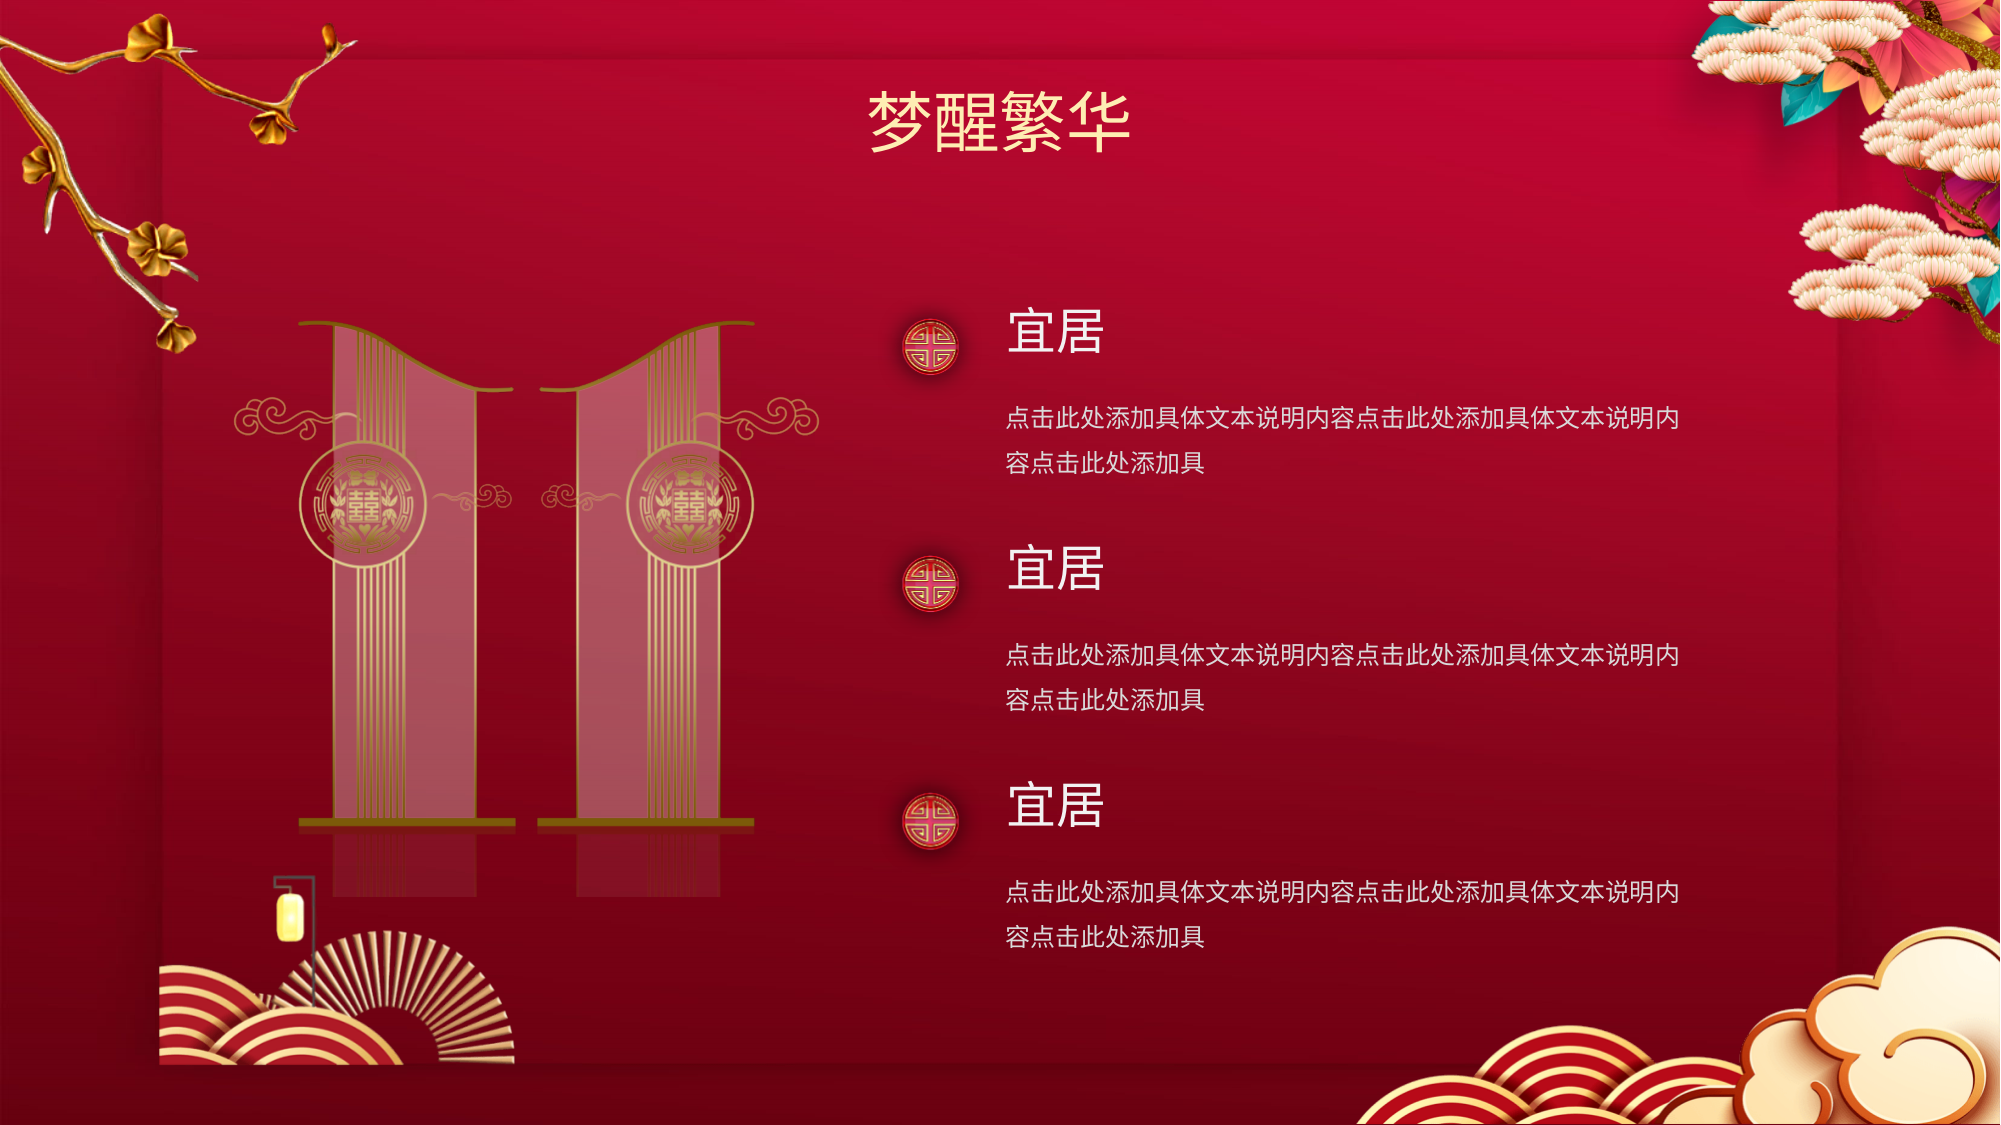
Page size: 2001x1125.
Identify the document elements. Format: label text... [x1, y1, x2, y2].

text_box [859, 529, 1712, 719]
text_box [859, 766, 1712, 956]
picture [0, 0, 2000, 1125]
text_box 梦醒繁华 [683, 73, 1317, 169]
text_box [859, 292, 1712, 482]
